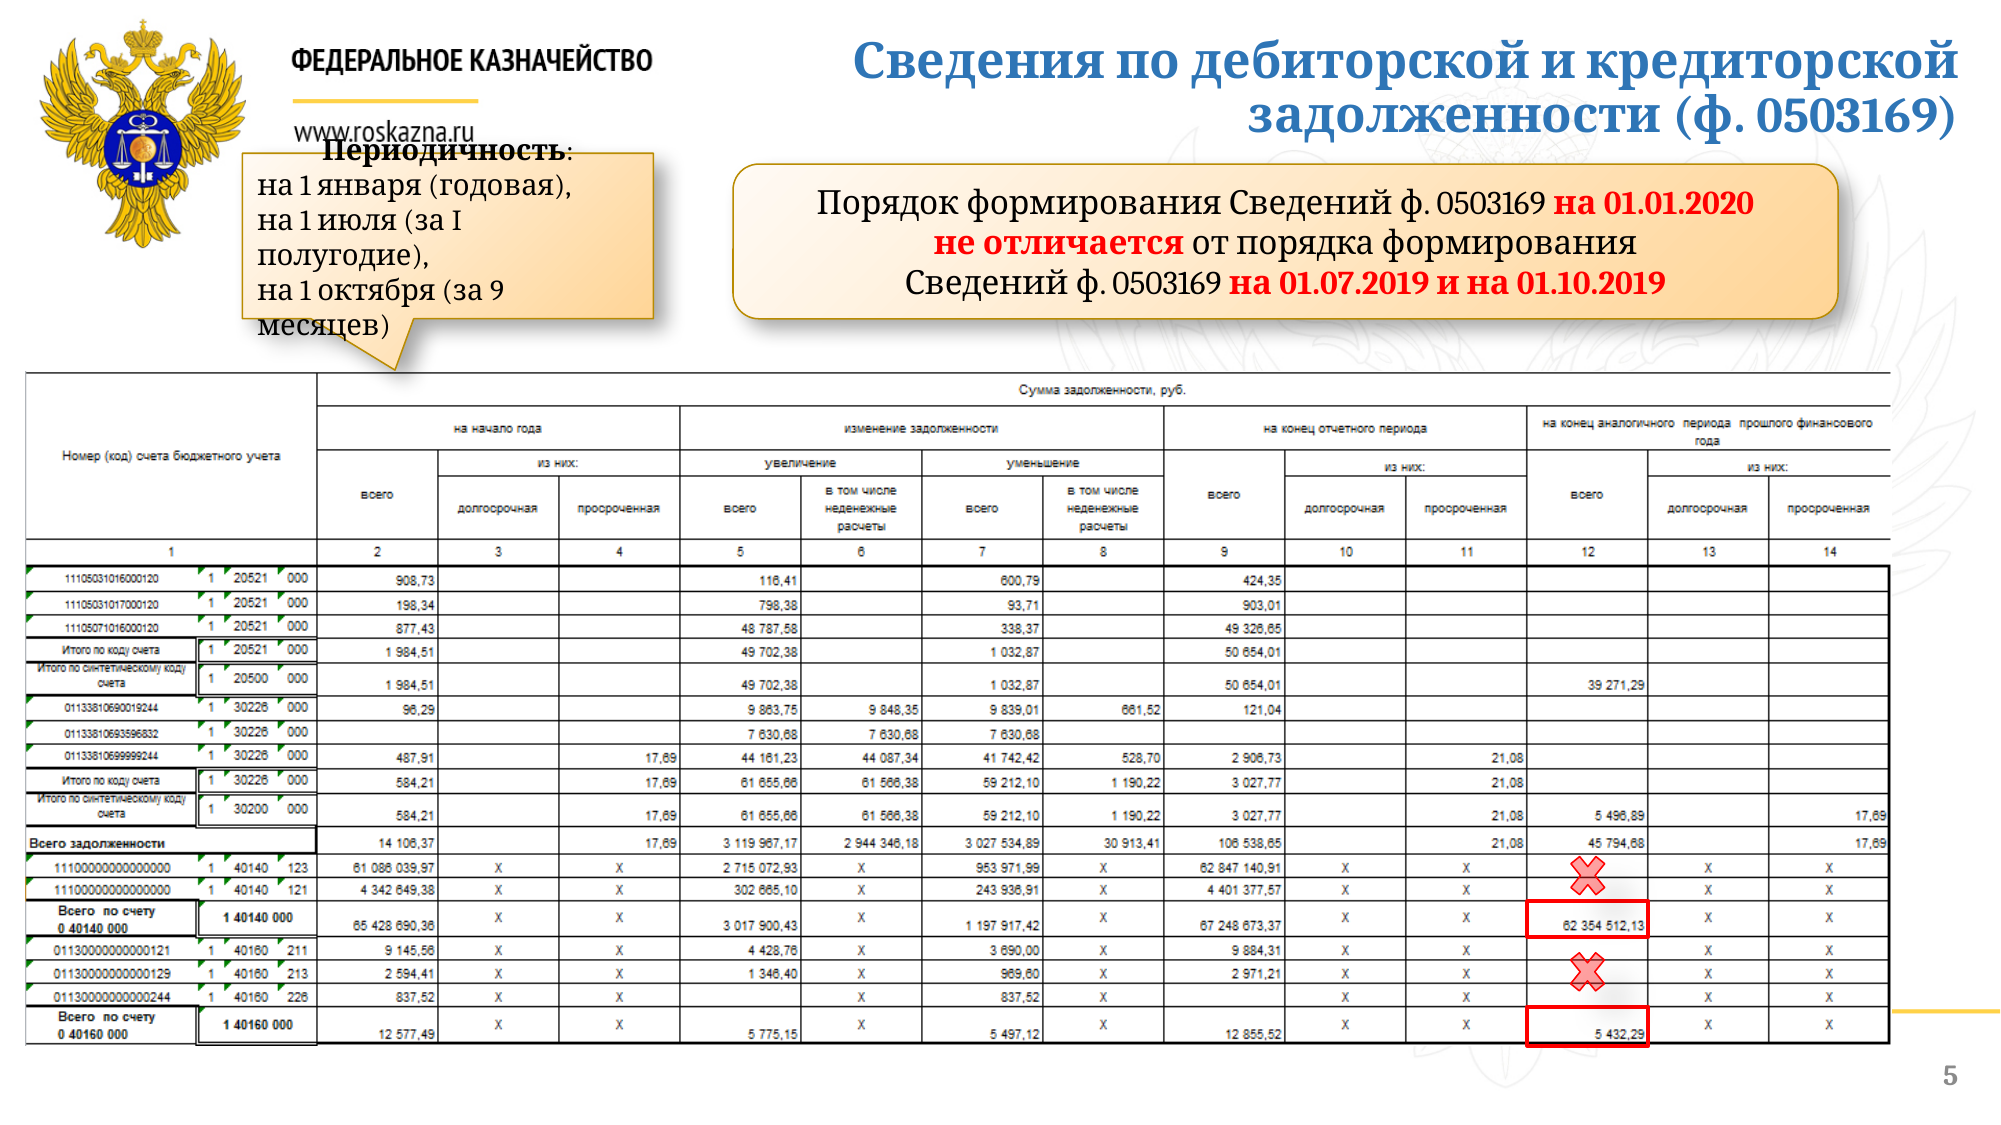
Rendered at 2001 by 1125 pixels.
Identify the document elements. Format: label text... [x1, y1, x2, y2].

text_box Сведения по дебиторской и кредиторской задолженности (ф. 0503169) [630, 28, 1974, 151]
slide_number 5 [1523, 1043, 1974, 1104]
text_box Периодичность: на 1 января (годовая), на 1 июля (за I полугодие), на 1 октября (за 9 месяцев) [241, 152, 655, 370]
picture [0, 0, 2001, 1125]
text_box Порядок формирования Сведений ф. 0503169 на 01.01.2020 не отличается от порядка формирования Сведений ф. 0503169 на 01.07.2019 и на 01.10.2019 [732, 163, 1839, 320]
